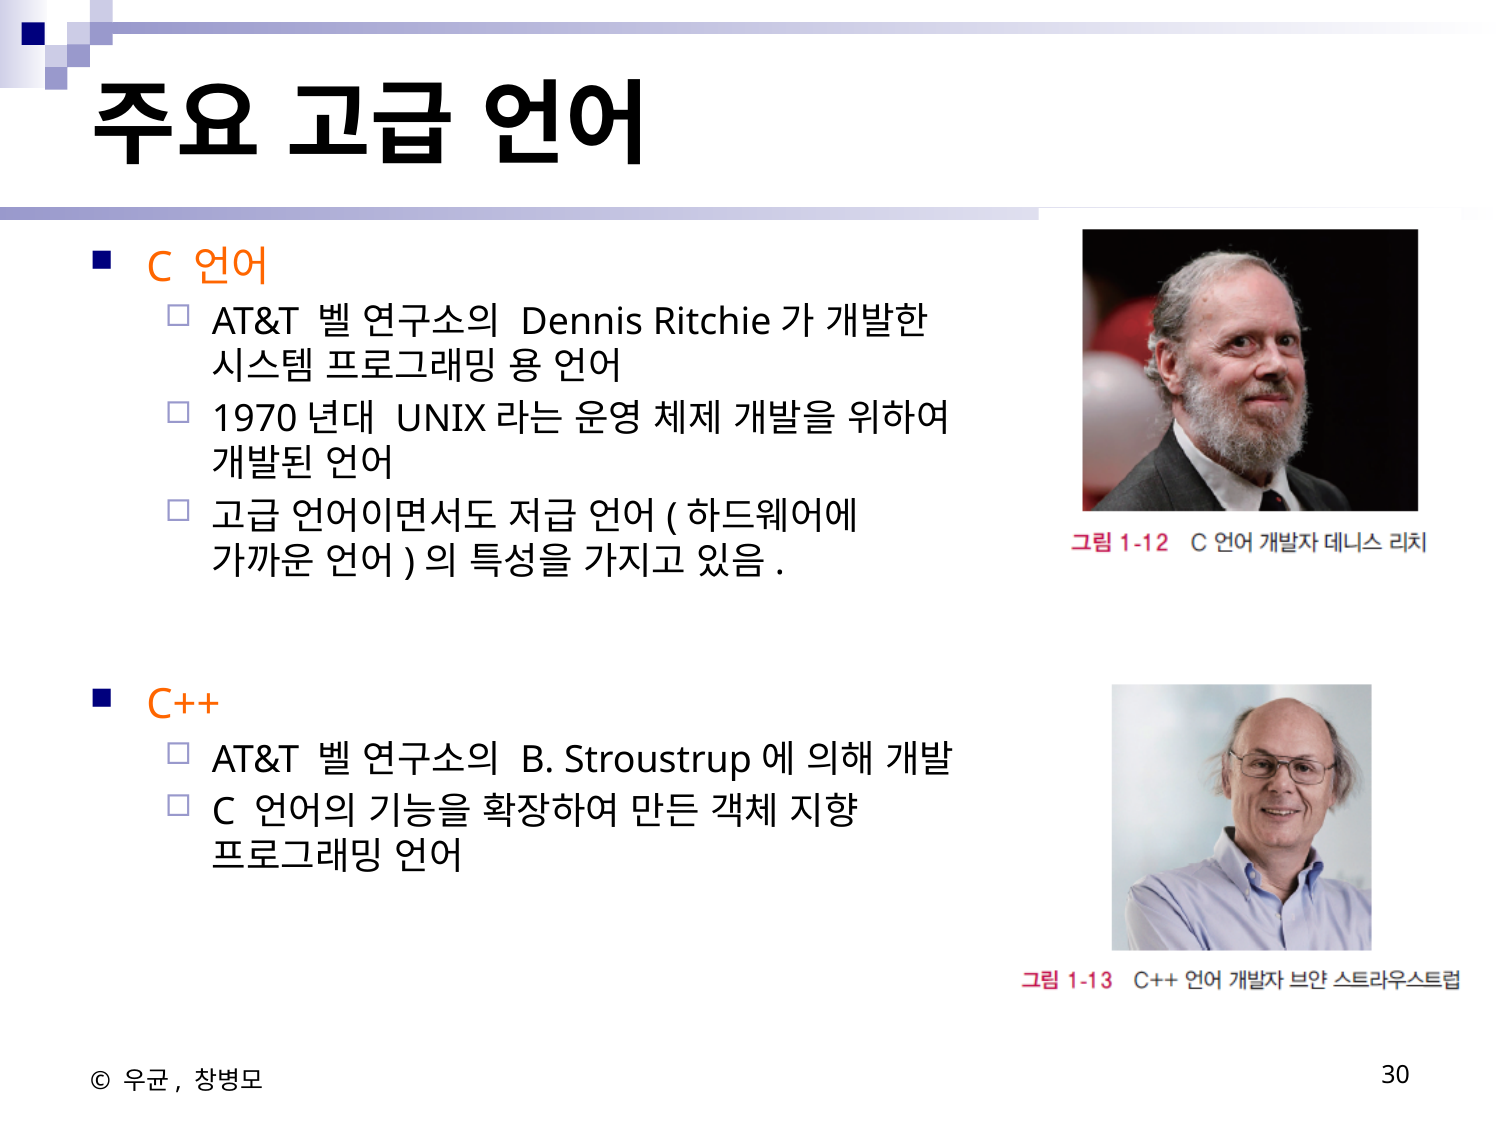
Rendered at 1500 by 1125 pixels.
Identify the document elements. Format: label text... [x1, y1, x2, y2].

slide_number 30 [1074, 1025, 1425, 1100]
picture [1010, 662, 1490, 1004]
slide_number © 우균, 창병모 [75, 1024, 425, 1103]
list C 언어 AT&T 벨 연구소의 Dennis Ritchie가 개발한 시스템 프로그래밍 용 언어 1970년대 UNIX라는 운영 체제 개발을 위하여 개발된 언어 고급 언어이면서도 저급 언어(하드웨어에 가까운 언어)의 특성을 가지고 있음. C++ AT&T 벨 연구소의 B. Stroustrup에 의해 개발 C 언어의 기능을 확장하여 만든 객체 지향 프로그래밍 언어 [75, 231, 987, 1024]
picture [1038, 207, 1462, 558]
title 주요 고급 언어 [76, 42, 1427, 197]
